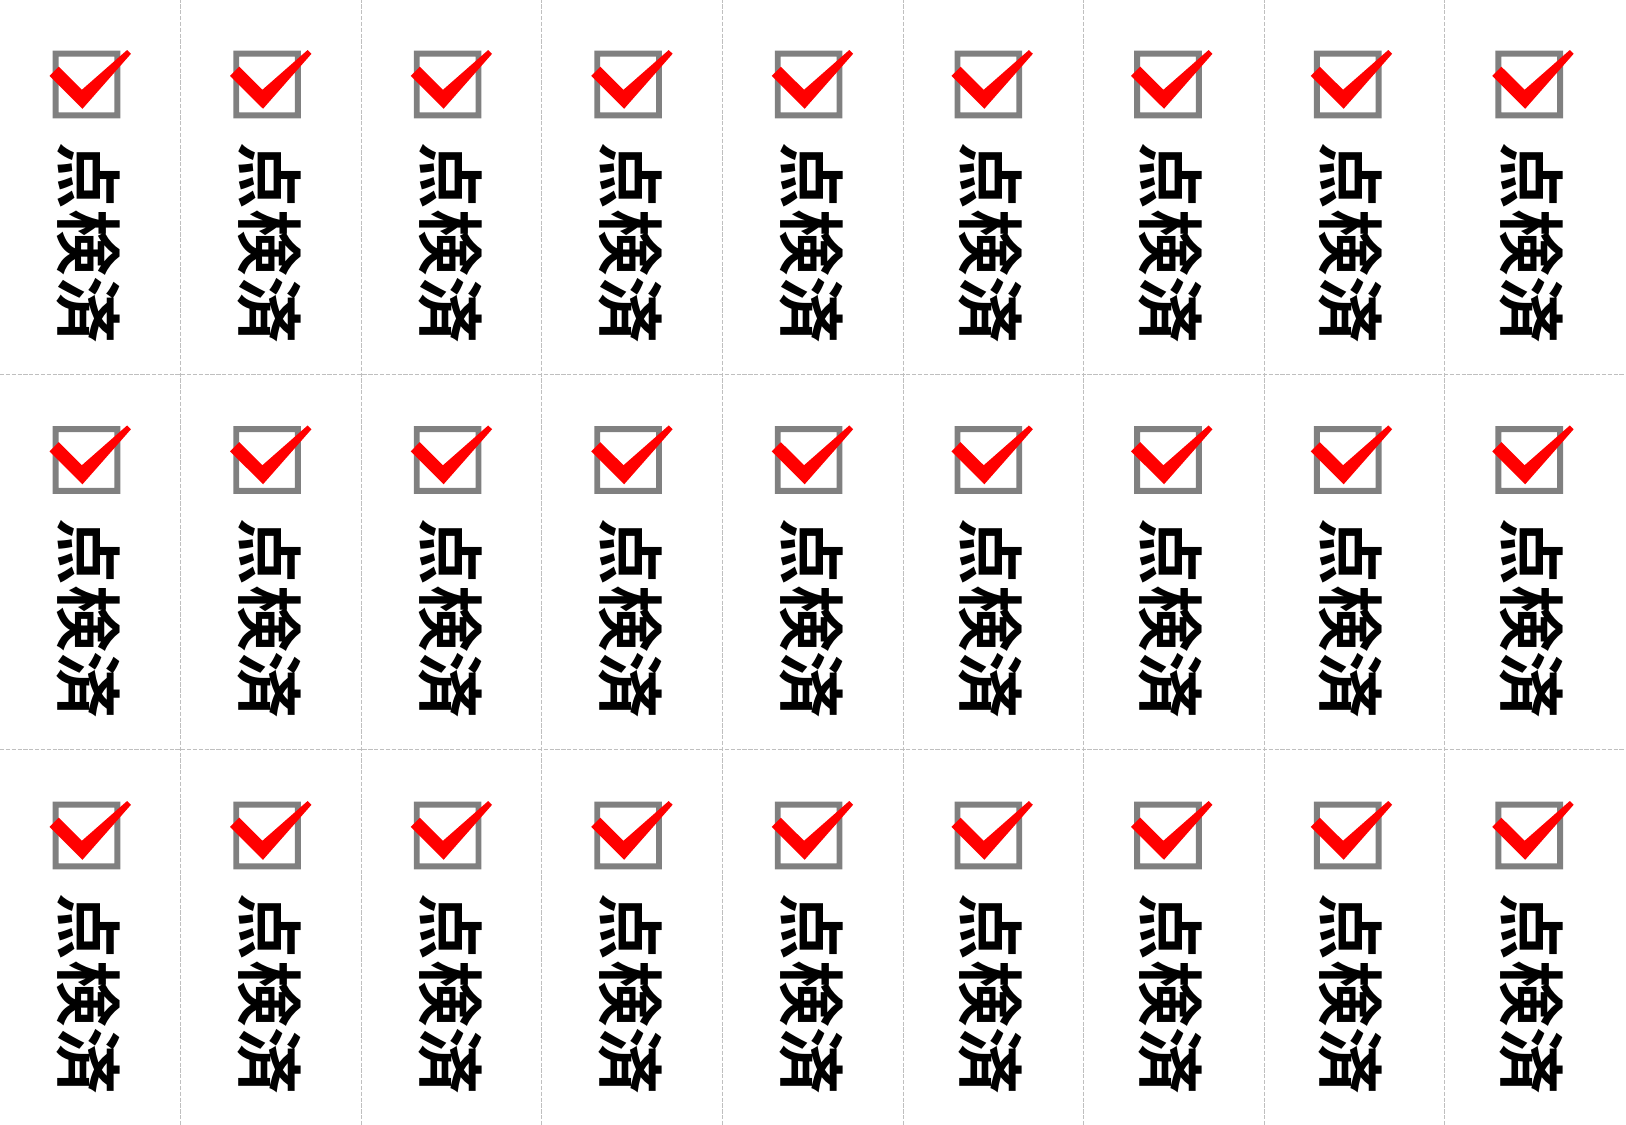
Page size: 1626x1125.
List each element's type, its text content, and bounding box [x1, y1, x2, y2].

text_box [49, 800, 131, 870]
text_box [1131, 49, 1213, 119]
text_box 点検済 [1131, 513, 1213, 724]
text_box 点検済 [230, 889, 312, 1099]
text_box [951, 800, 1033, 870]
text_box 点検済 [772, 889, 853, 1099]
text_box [230, 800, 312, 870]
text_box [1310, 425, 1393, 494]
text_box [410, 49, 493, 119]
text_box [230, 49, 312, 119]
text_box 点検済 [772, 138, 853, 348]
text_box 点検済 [591, 138, 673, 348]
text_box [1492, 800, 1574, 870]
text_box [49, 49, 131, 119]
text_box 点検済 [1492, 889, 1574, 1099]
text_box 点検済 [49, 513, 131, 724]
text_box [230, 425, 312, 494]
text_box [591, 800, 673, 870]
text_box 点検済 [1492, 513, 1574, 724]
text_box 点検済 [410, 138, 492, 348]
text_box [771, 49, 854, 119]
text_box 点検済 [49, 889, 131, 1099]
text_box 点検済 [1311, 889, 1392, 1099]
text_box 点検済 [230, 138, 312, 348]
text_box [1131, 425, 1213, 494]
text_box 点検済 [1492, 138, 1574, 348]
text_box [49, 425, 131, 494]
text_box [771, 425, 854, 494]
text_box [591, 425, 673, 494]
text_box 点検済 [1311, 138, 1392, 348]
text_box 点検済 [1131, 889, 1213, 1099]
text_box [1131, 800, 1213, 870]
text_box 点検済 [772, 513, 853, 724]
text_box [410, 800, 493, 870]
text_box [591, 49, 673, 119]
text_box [1310, 800, 1393, 870]
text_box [1492, 49, 1574, 119]
text_box 点検済 [591, 513, 673, 724]
text_box 点検済 [951, 513, 1033, 724]
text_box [1310, 49, 1393, 119]
text_box 点検済 [1131, 138, 1213, 348]
text_box 点検済 [951, 889, 1033, 1099]
text_box 点検済 [230, 513, 312, 724]
text_box 点検済 [49, 138, 131, 348]
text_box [1492, 425, 1574, 494]
text_box 点検済 [1311, 513, 1392, 724]
text_box 点検済 [410, 513, 492, 724]
text_box 点検済 [410, 889, 492, 1099]
text_box 点検済 [591, 889, 673, 1099]
text_box 点検済 [951, 138, 1033, 348]
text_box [951, 49, 1033, 119]
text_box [410, 425, 493, 494]
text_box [771, 800, 854, 870]
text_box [951, 425, 1033, 494]
